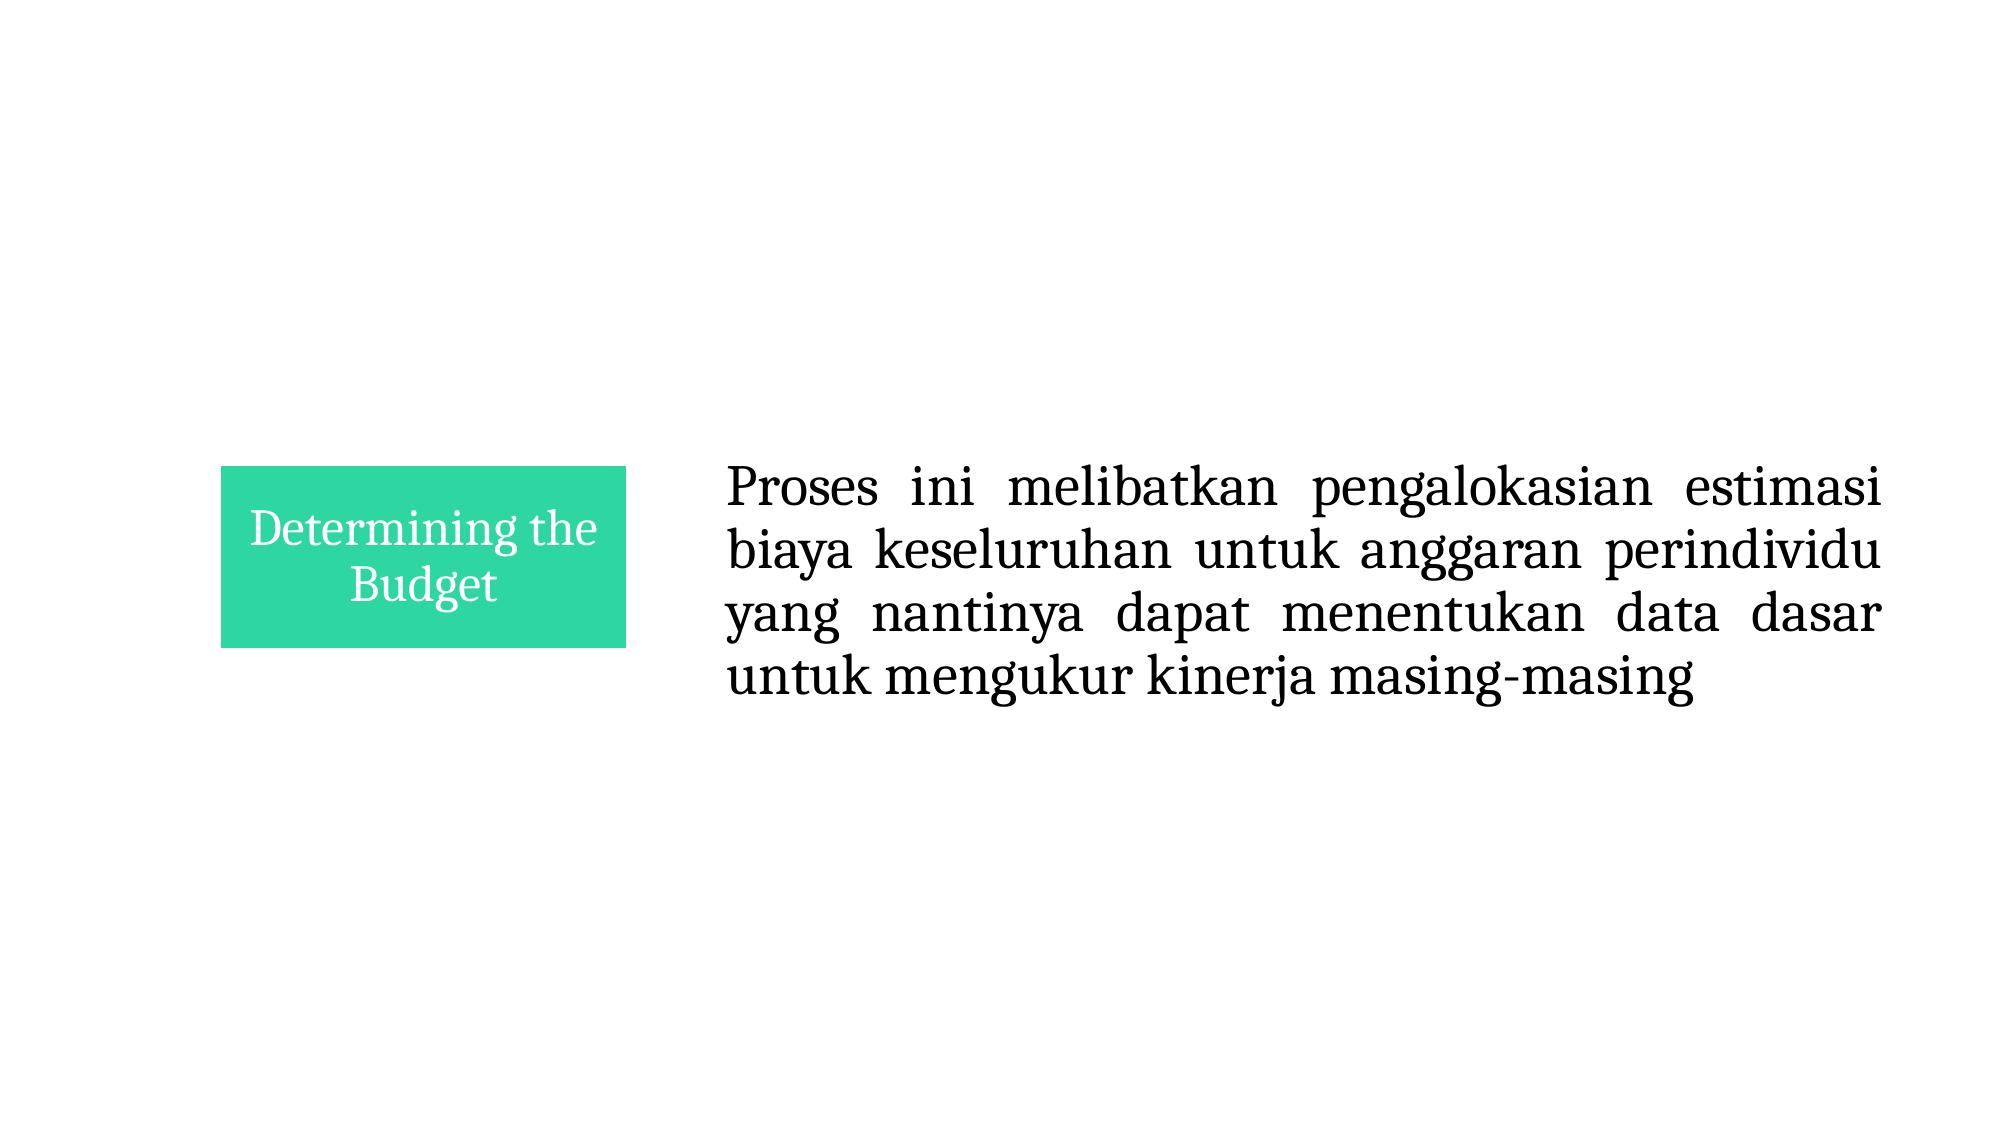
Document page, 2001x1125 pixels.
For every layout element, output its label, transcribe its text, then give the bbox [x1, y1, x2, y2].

title Proses ini melibatkan pengalokasian estimasi biaya keseluruhan untuk anggaran perindividu yang nantinya dapat menentukan data dasar untuk mengukur kinerja masing-masing [711, 398, 1899, 715]
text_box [219, 464, 628, 649]
